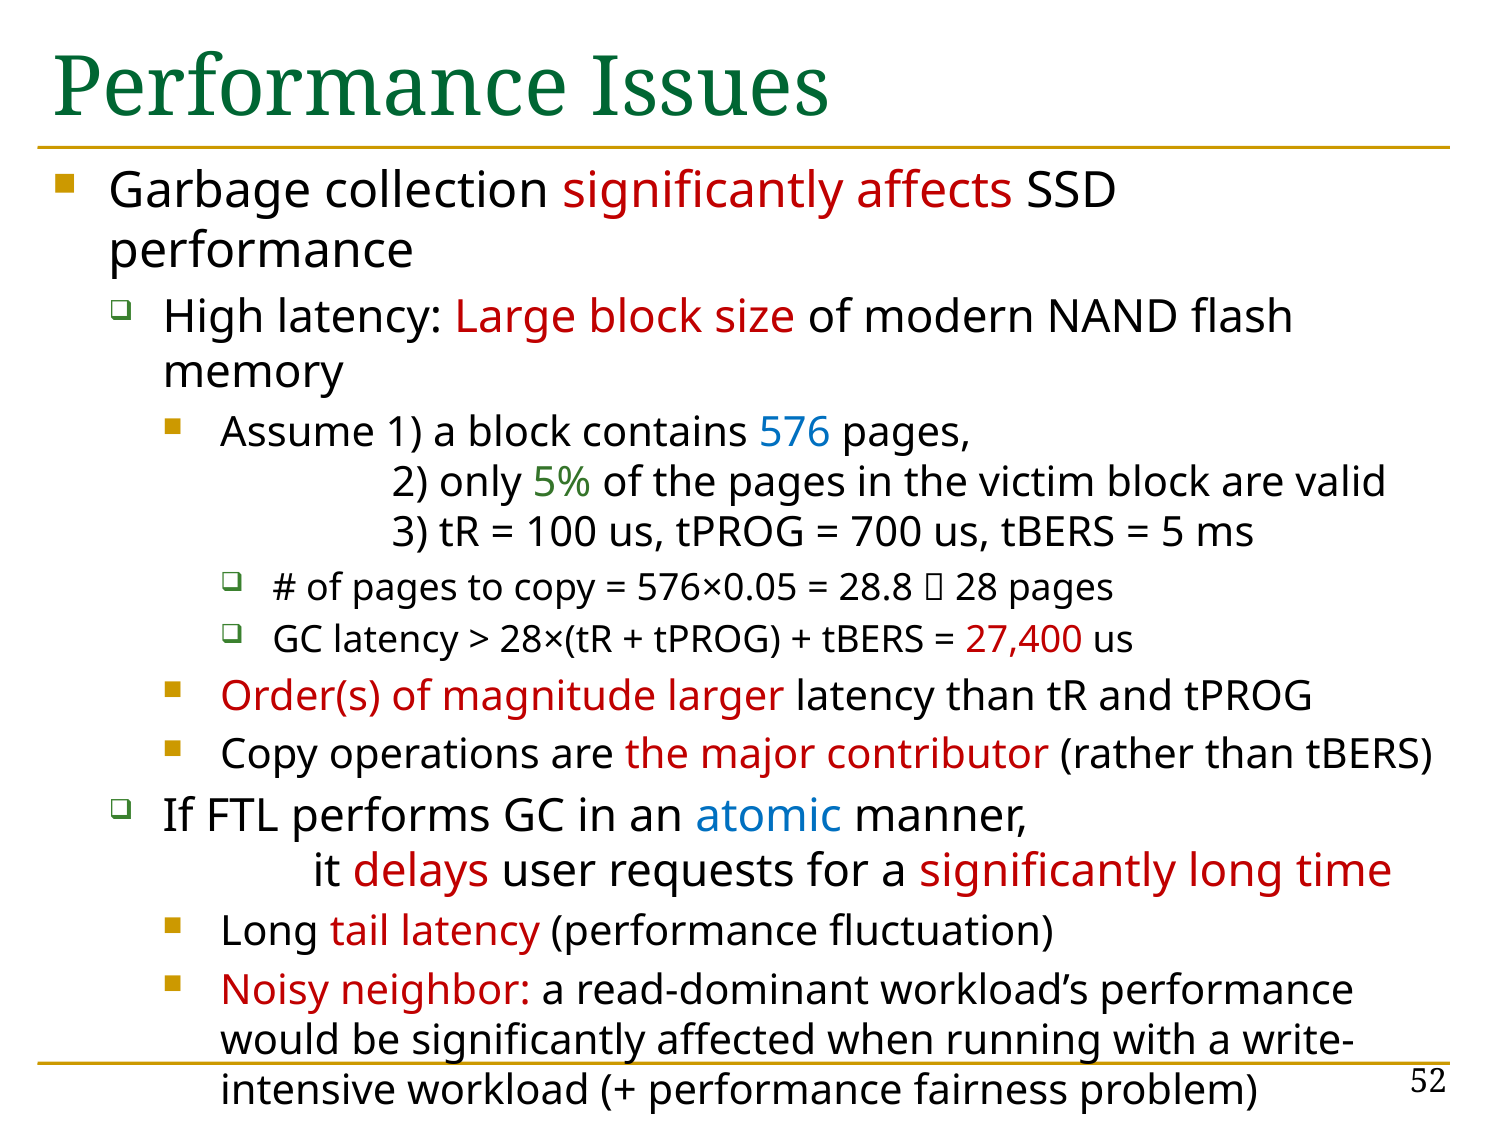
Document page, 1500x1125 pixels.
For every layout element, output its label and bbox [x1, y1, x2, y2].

list [37, 149, 1450, 1063]
title [37, 24, 1450, 149]
slide_number [1111, 1036, 1462, 1112]
